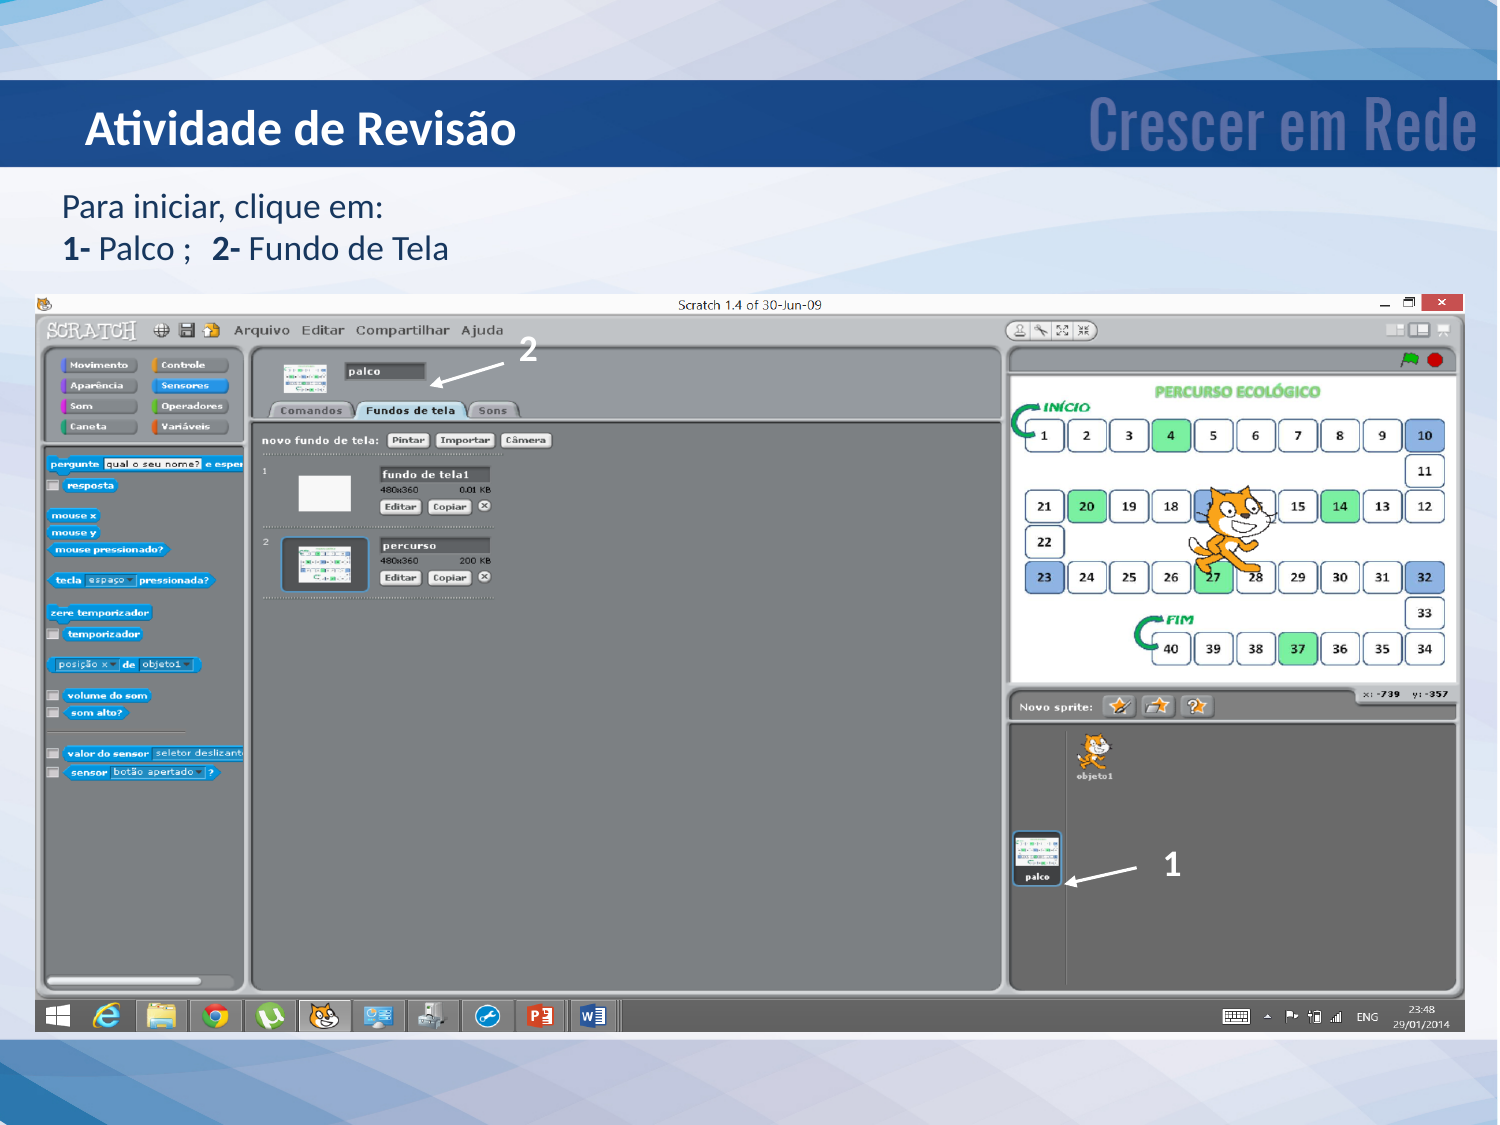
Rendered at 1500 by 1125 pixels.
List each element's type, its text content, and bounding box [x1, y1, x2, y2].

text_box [34, 293, 1466, 1032]
text_box Atividade de Revisão [70, 88, 1430, 163]
text_box Para iniciar, clique em: 1- Palco ; 2- Fundo de Tela [46, 175, 1382, 276]
picture [0, 0, 1500, 1125]
